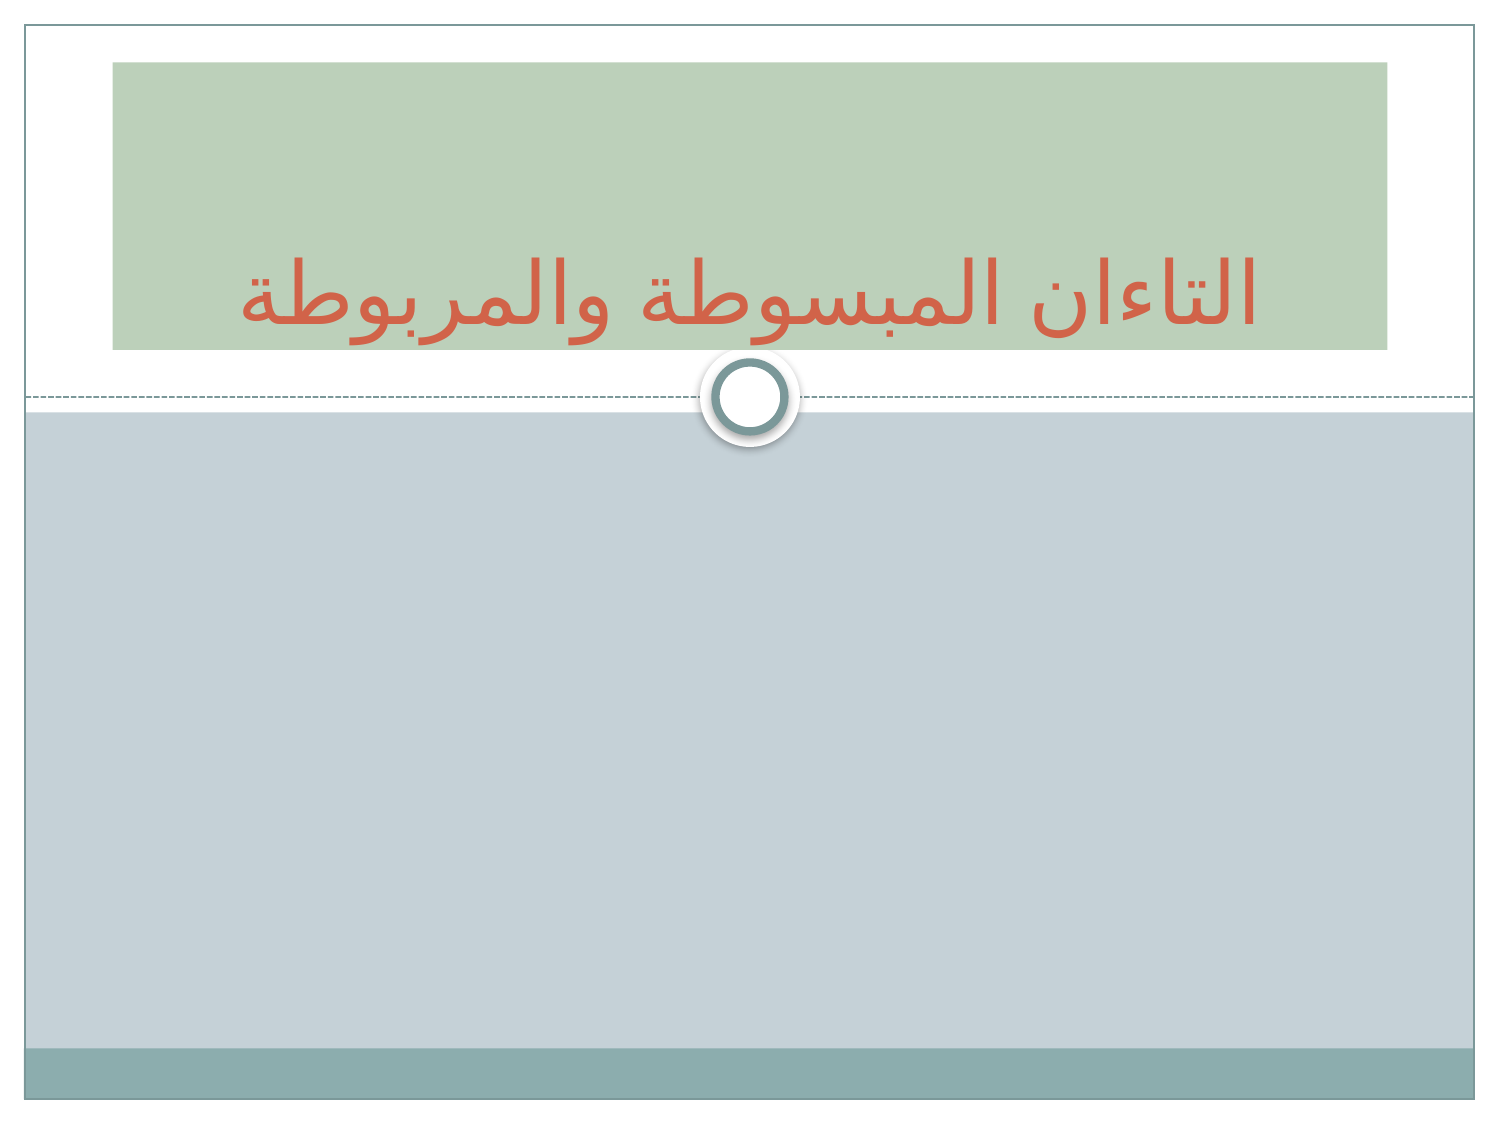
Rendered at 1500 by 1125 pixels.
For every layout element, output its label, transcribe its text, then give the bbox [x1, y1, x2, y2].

title التاءان المبسوطة والمربوطة [112, 62, 1388, 350]
